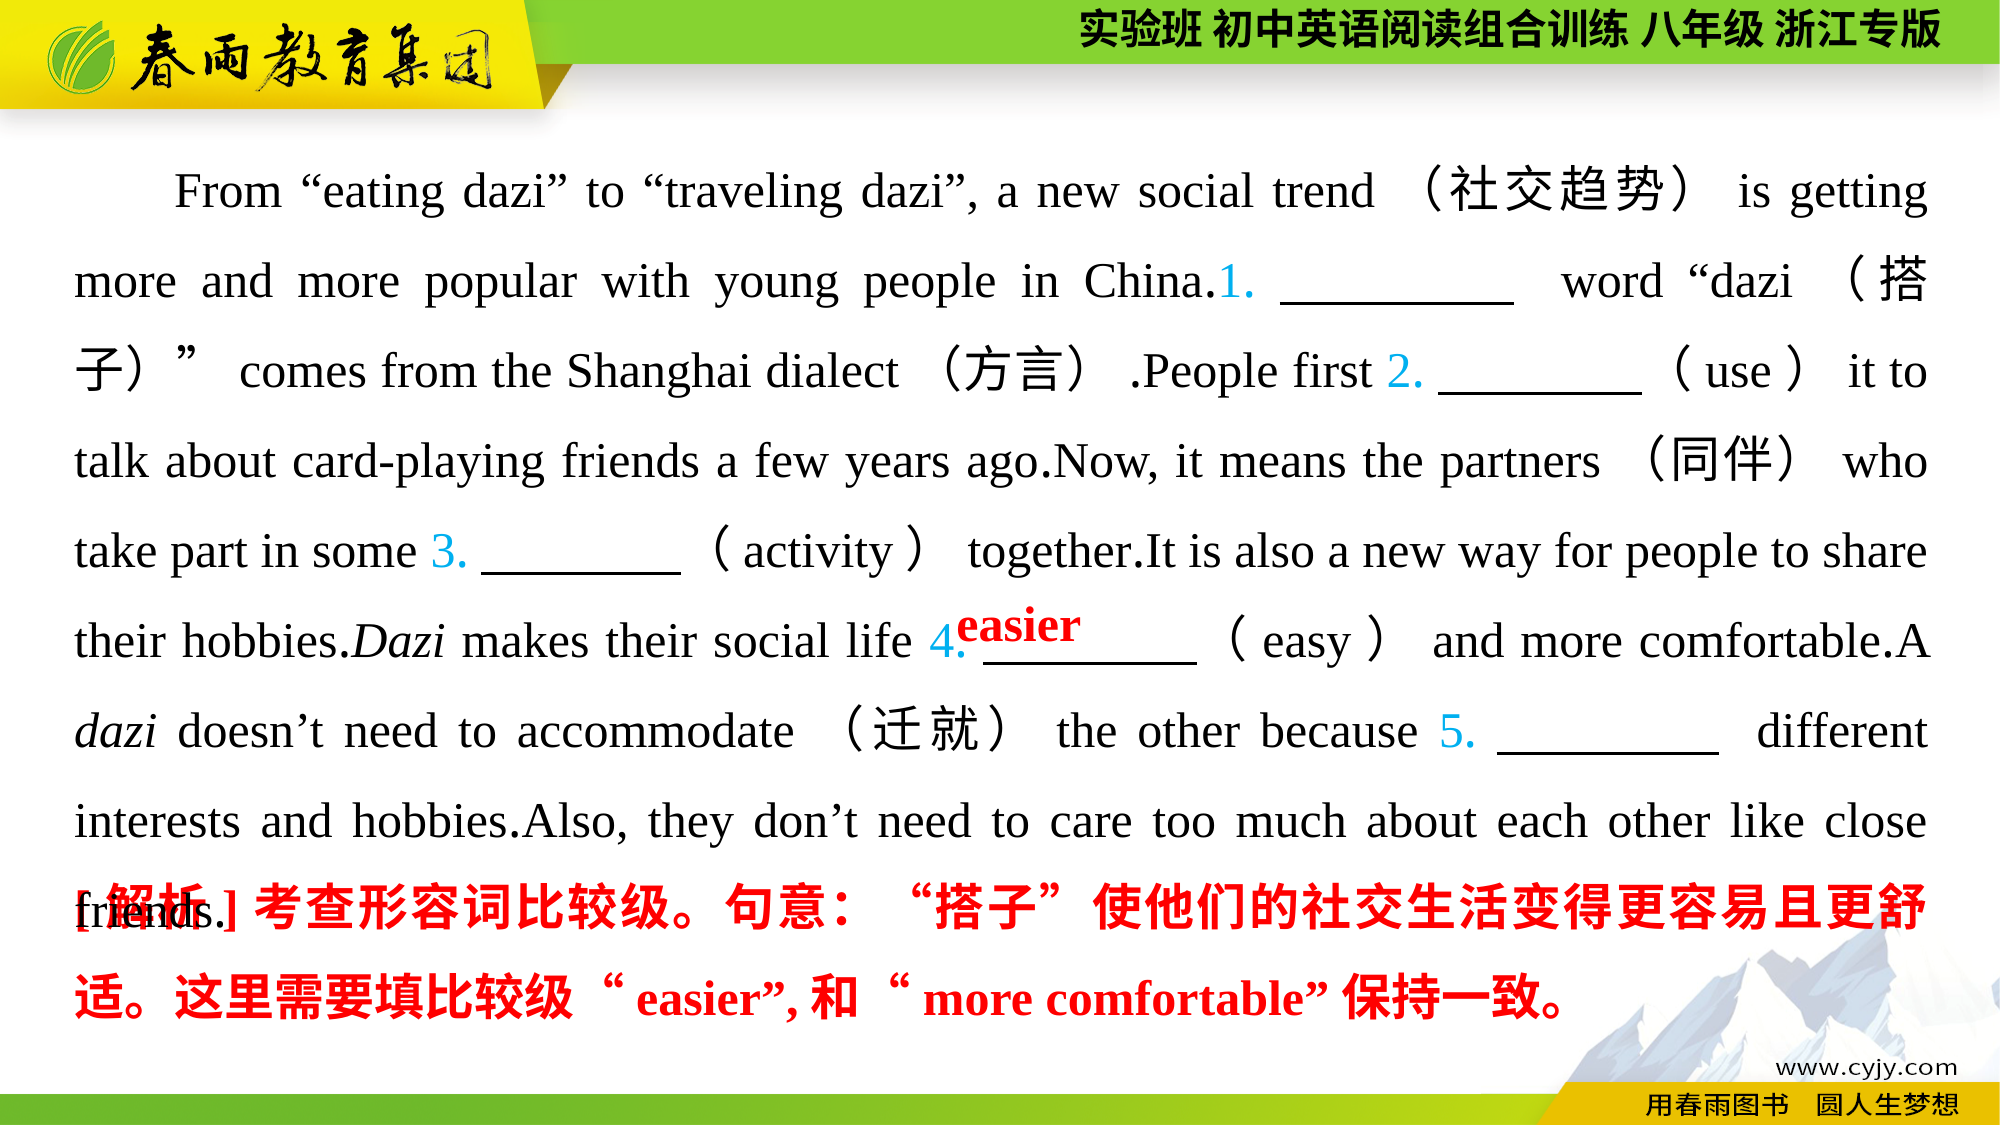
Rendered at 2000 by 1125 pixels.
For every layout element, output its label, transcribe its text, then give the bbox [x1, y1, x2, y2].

text_box easier [941, 583, 1097, 659]
text_box [解析]考查形容词比较级。句意：“搭子”使他们的社交生活变得更容易且更舒适。这里需要填比较级“easier”,和“more comfortable”保持一致。 [59, 851, 1944, 1033]
picture [0, 0, 2000, 1125]
list From “eating dazi” to “traveling dazi”, a new social trend（社交趋势）is getting more and more popular with young people in China.1. word “dazi（搭子）”comes from the Shanghai dialect（方言）.People first 2. （use）it to talk about card-playing friends a few years ago.Now, it means the partners（同伴）who take part in some 3. （activity）together.It is also a new way for people to share their hobbies.Dazi makes their social life 4. （easy）and more comfortable.A dazi doesn’t need to accommodate（迁就）the other because 5. different interests and hobbies.Also, they don’t need to care too much about each other like close friends. [59, 120, 1944, 851]
